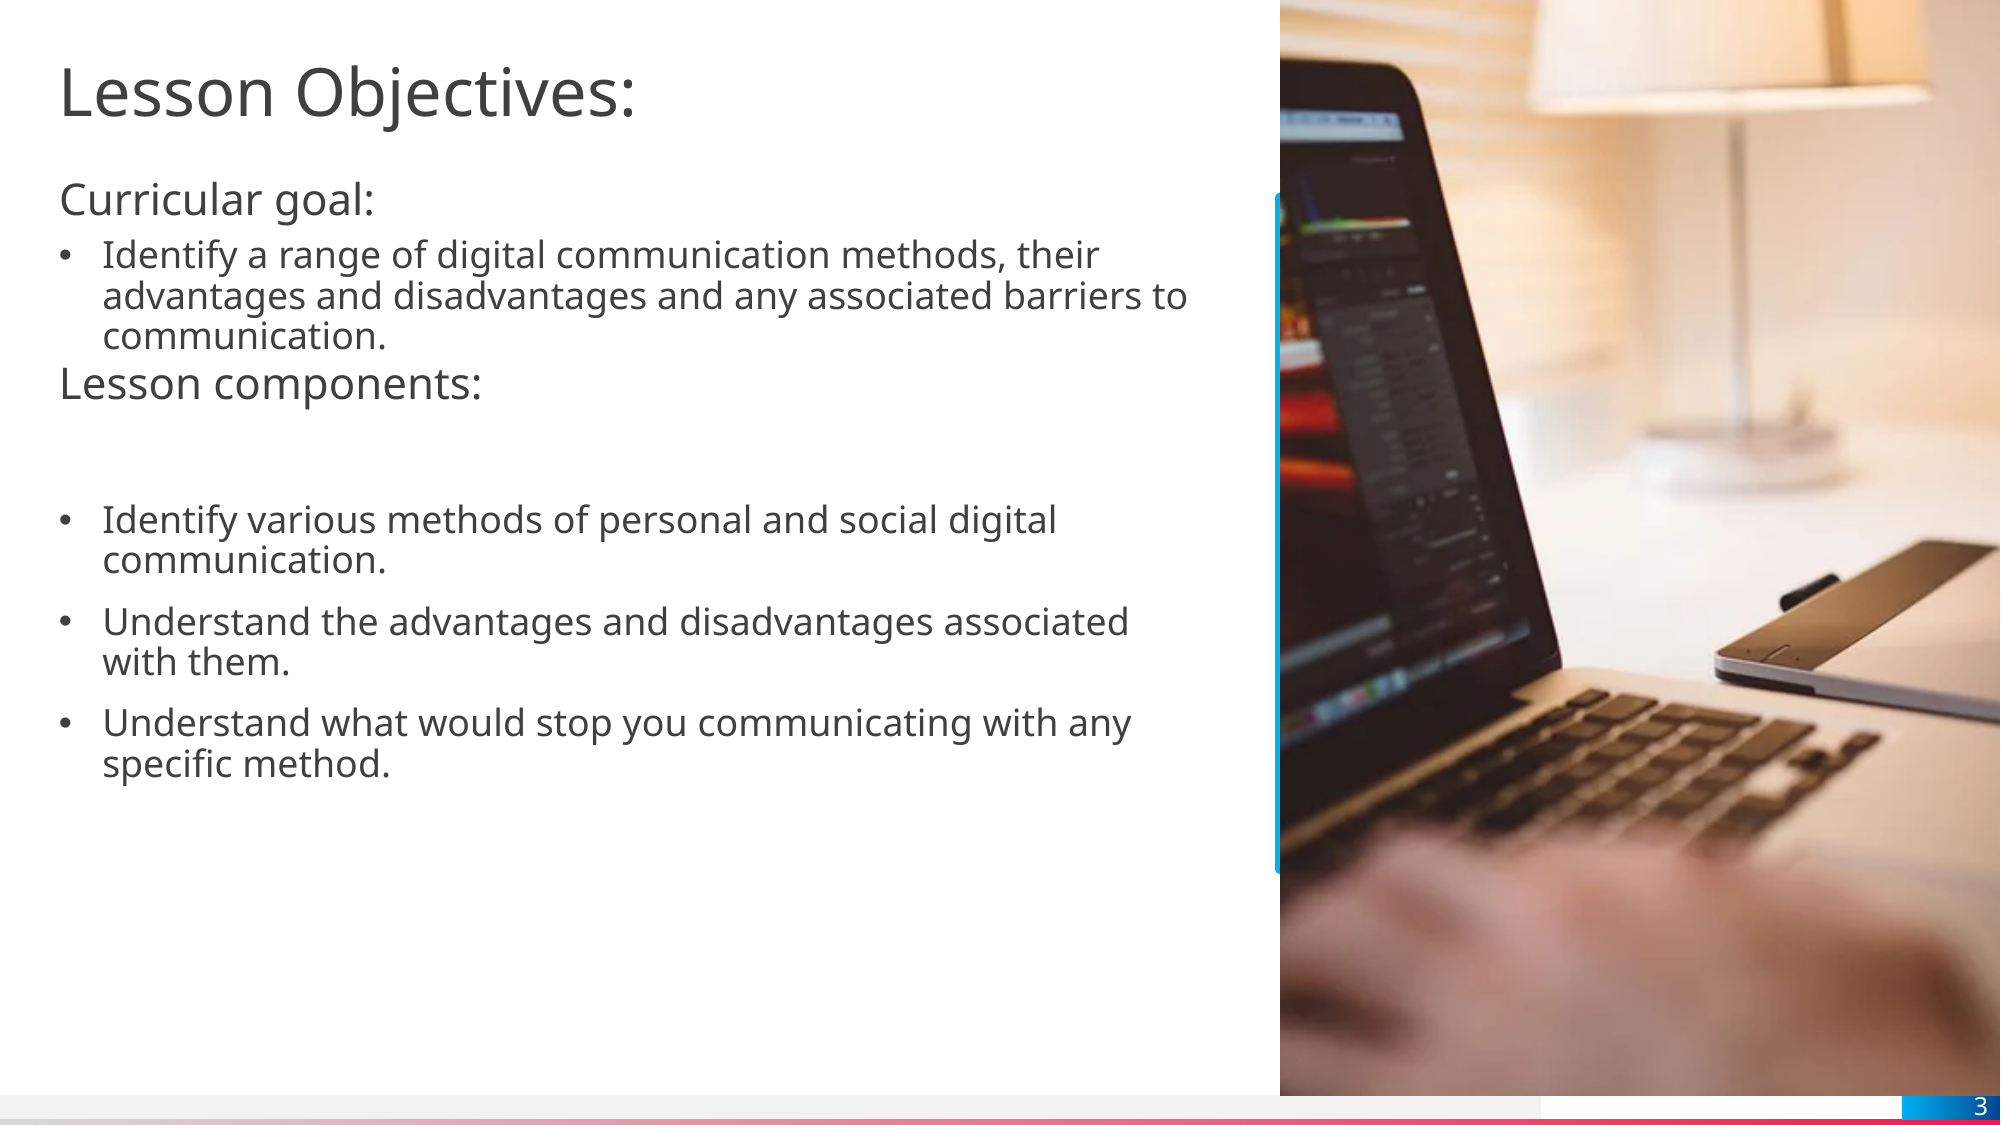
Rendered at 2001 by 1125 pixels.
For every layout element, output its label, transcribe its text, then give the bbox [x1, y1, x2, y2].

text_box Lesson components: [59, 361, 1207, 421]
picture [1280, 0, 2000, 1096]
list Curricular goal: [59, 177, 1207, 236]
slide_number 3 [1901, 1096, 2000, 1120]
list Identify a range of digital communication methods, their advantages and disadvantages and any associated barriers to communication. Identify various methods of personal and social digital communication. Understand the advantages and disadvantages associated with them. Understand what would stop you communicating with any specific method. [59, 236, 1207, 361]
list Identify a range of digital communication methods, their advantages and disadvantages and any associated barriers to communication. Identify various methods of personal and social digital communication. Understand the advantages and disadvantages associated with them. Understand what would stop you communicating with any specific method. [59, 421, 1207, 1066]
title Lesson Objectives: [59, 59, 1207, 148]
